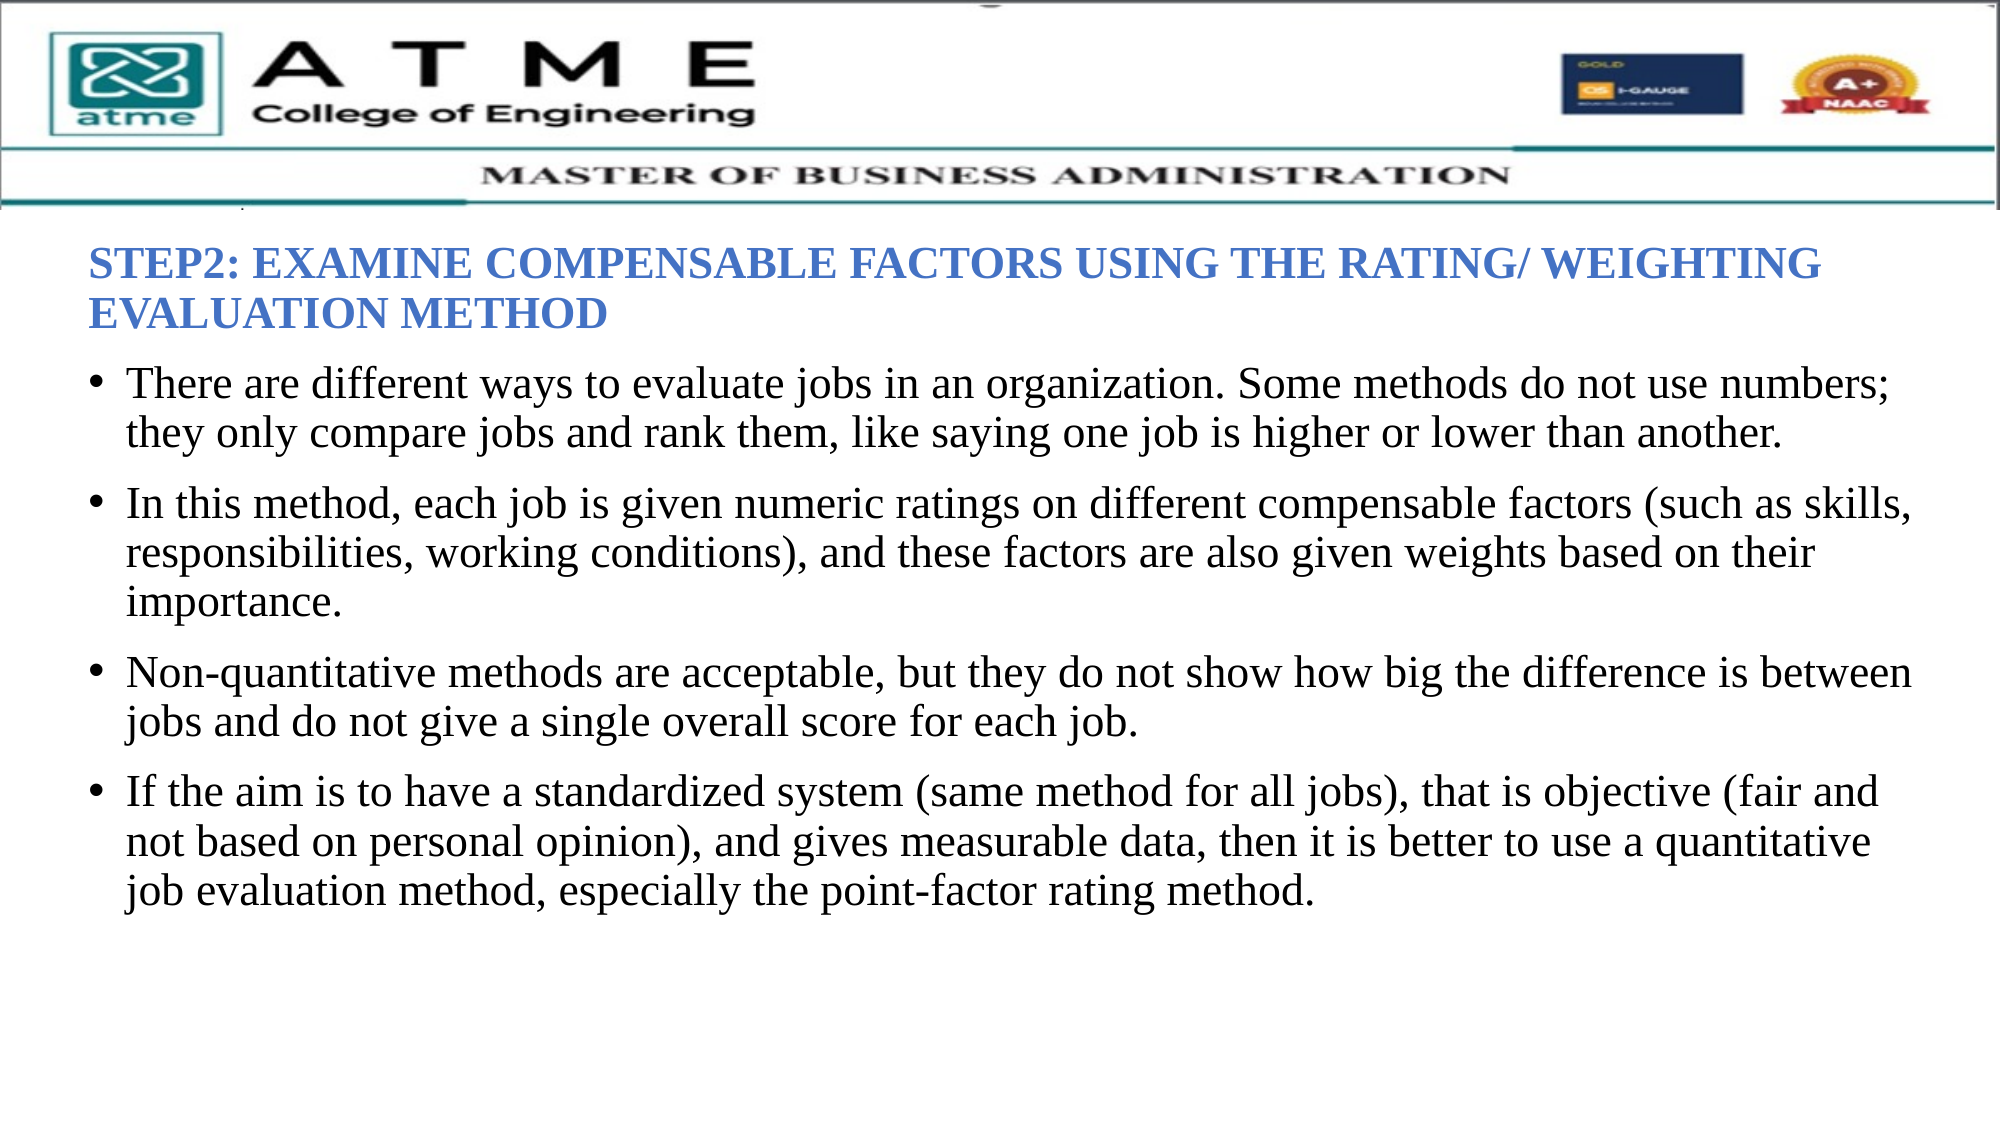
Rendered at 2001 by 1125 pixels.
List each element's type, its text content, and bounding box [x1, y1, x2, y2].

list STEP2: EXAMINE COMPENSABLE FACTORS USING THE RATING/ WEIGHTING EVALUATION METHOD There are different ways to evaluate jobs in an organization. Some methods do not use numbers; they only compare jobs and rank them, like saying one job is higher or lower than another. In this method, each job is given numeric ratings on different compensable factors (such as skills, responsibilities, working conditions), and these factors are also given weights based on their importance. Non-quantitative methods are acceptable, but they do not show how big the difference is between jobs and do not give a single overall score for each job. If the aim is to have a standardized system (same method for all jobs), that is objective (fair and not based on personal opinion), and gives measurable data, then it is better to use a quantitative job evaluation method, especially the point-factor rating method. [73, 231, 1939, 1014]
picture [0, 0, 2000, 210]
